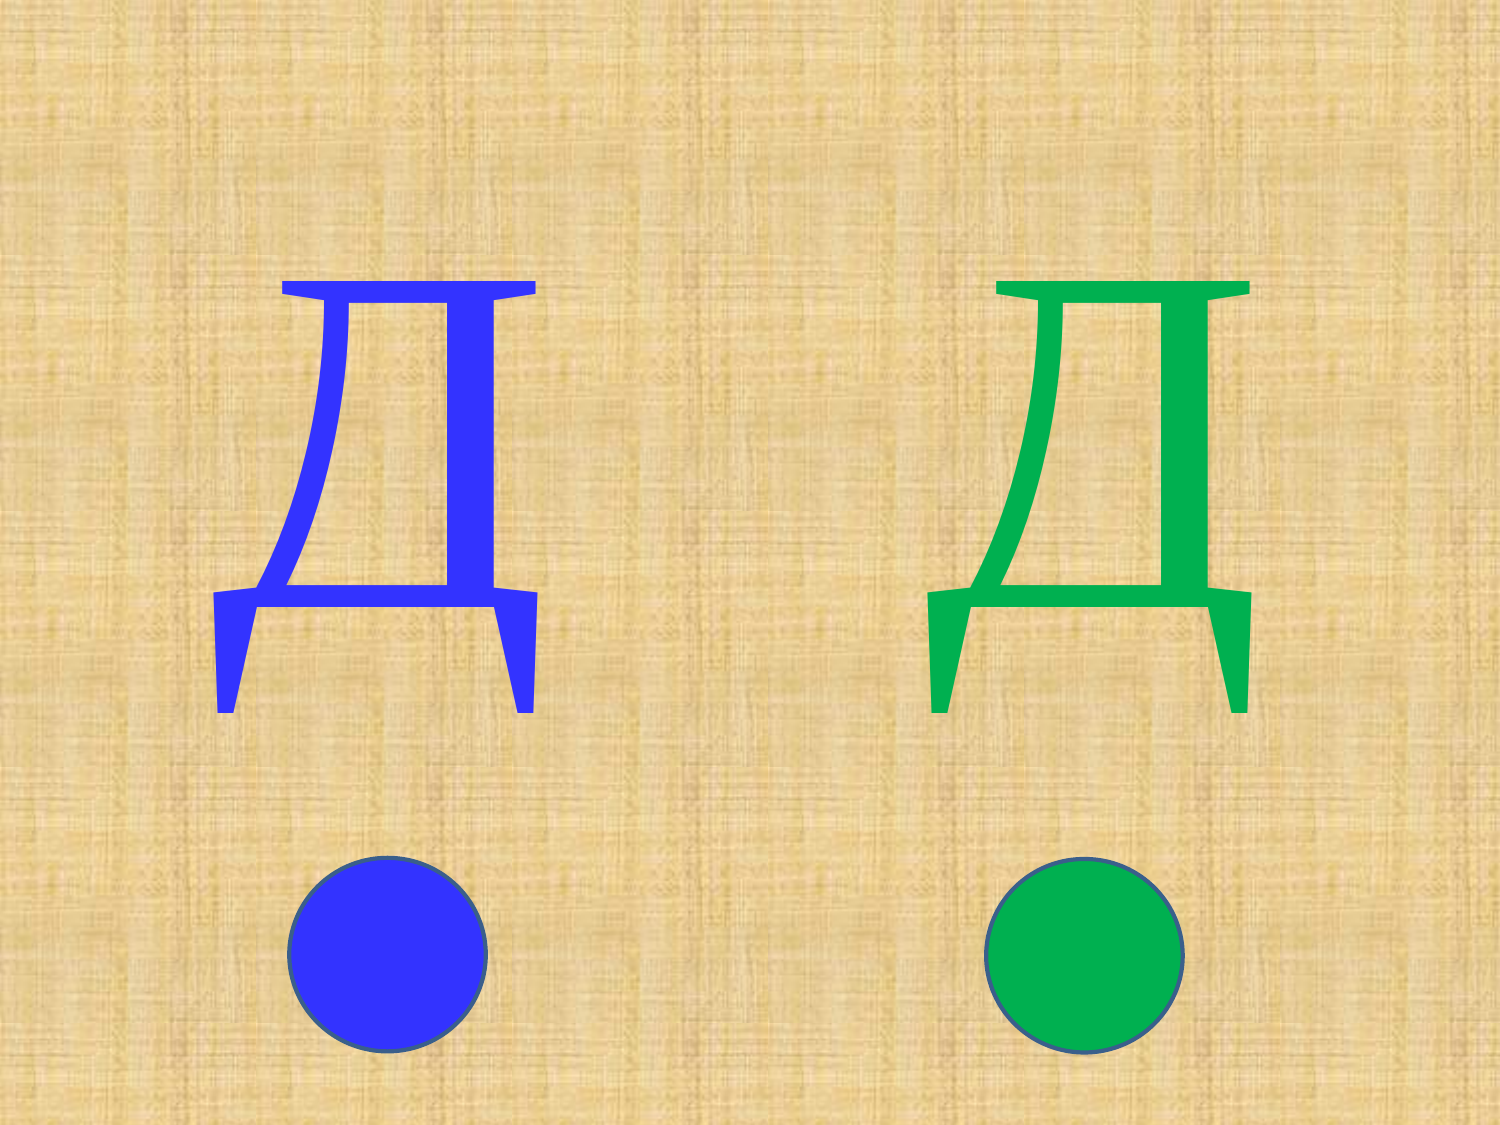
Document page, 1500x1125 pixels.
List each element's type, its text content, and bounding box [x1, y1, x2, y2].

text_box [986, 858, 1183, 1053]
text_box Д Д [71, 101, 1500, 714]
picture [0, 0, 1500, 1125]
text_box [289, 857, 486, 1052]
